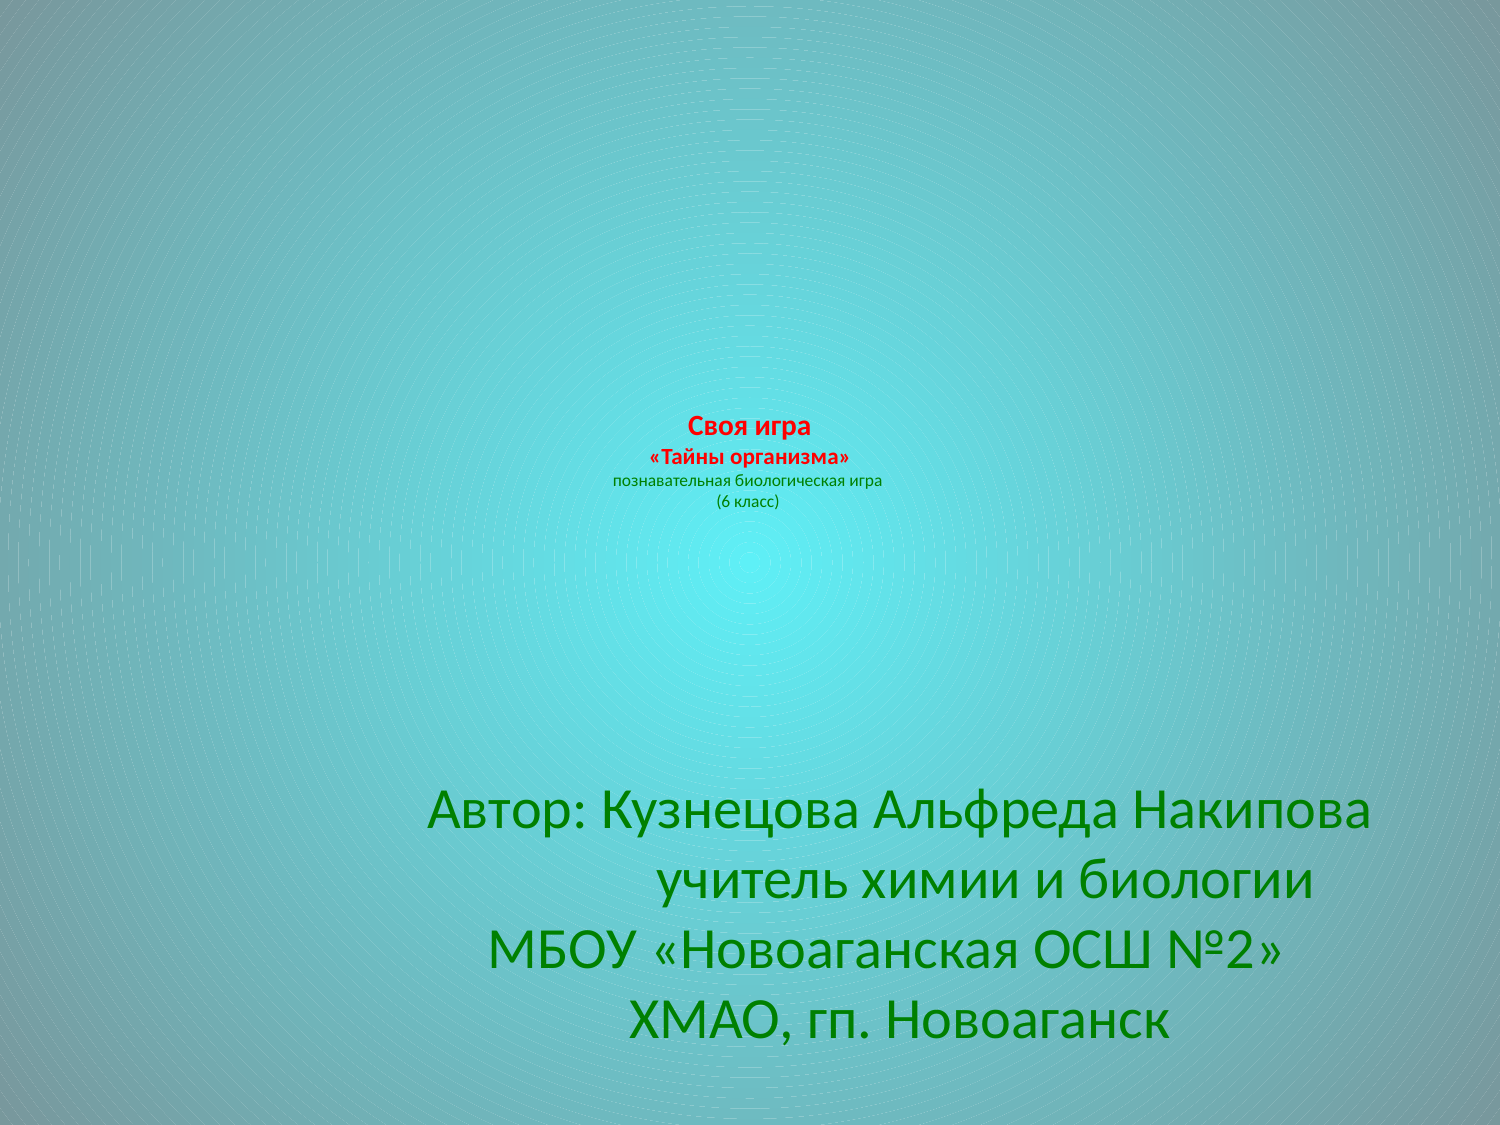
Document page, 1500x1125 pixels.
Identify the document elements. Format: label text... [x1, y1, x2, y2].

title Своя игра «Тайны организма» познавательная биологическая игра (6 класс) [112, 349, 1388, 591]
subtitle Автор: Кузнецова Альфреда Накипова учитель химии и биологии МБОУ «Новоаганская ОСШ №2» ХМАО, гп. Новоаганск [375, 762, 1425, 1050]
